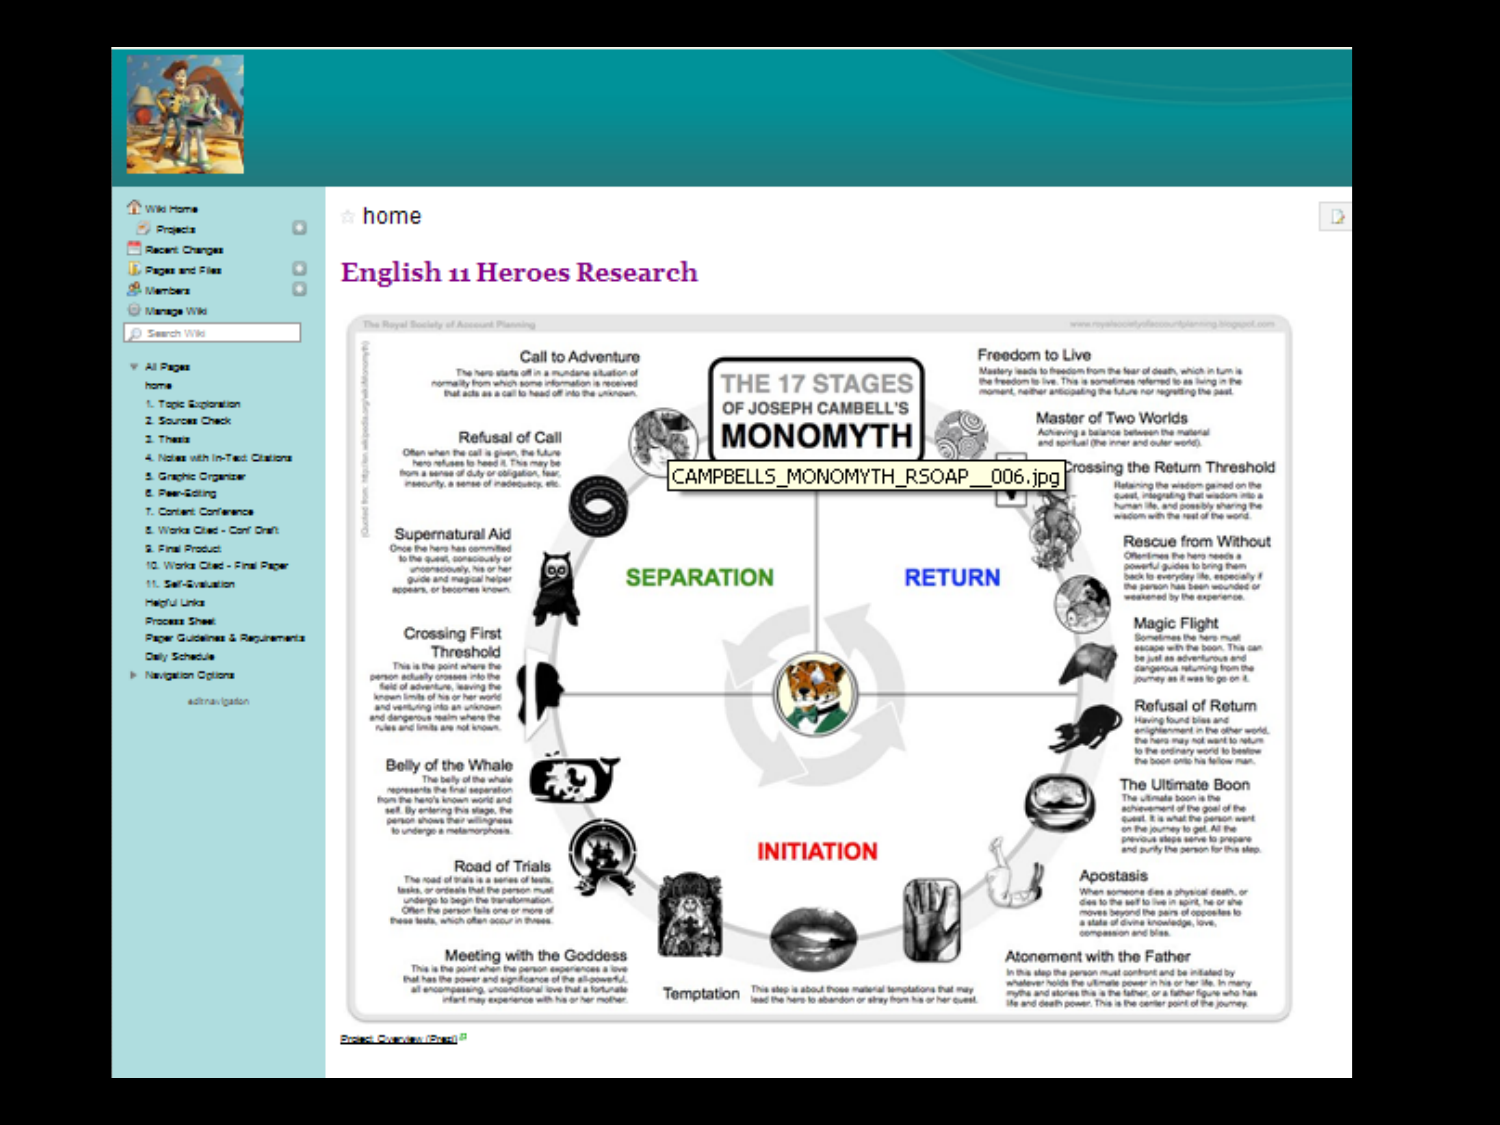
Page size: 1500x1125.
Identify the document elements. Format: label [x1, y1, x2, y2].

picture [111, 47, 1353, 1078]
